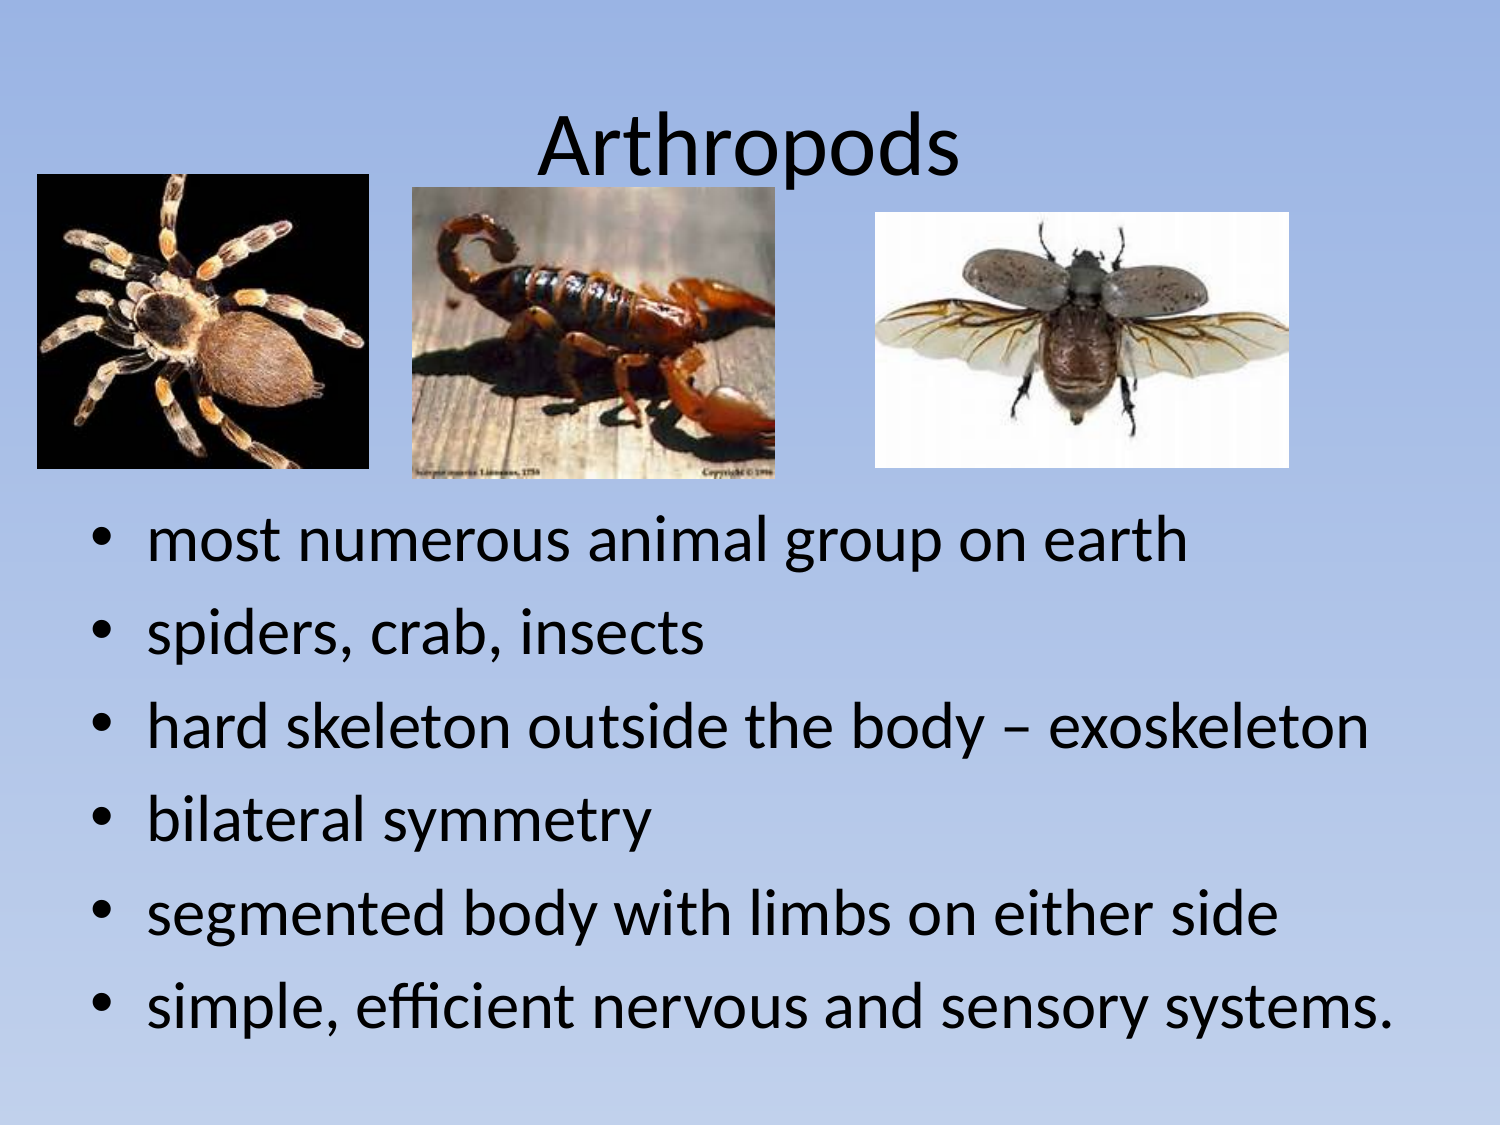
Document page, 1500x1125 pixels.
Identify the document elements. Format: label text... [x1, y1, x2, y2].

list most numerous animal group on earth spiders, crab, insects hard skeleton outside the body – exoskeleton bilateral symmetry segmented body with limbs on either side simple, efficient nervous and sensory systems. [75, 487, 1425, 1075]
picture [37, 174, 369, 469]
title Arthropods [75, 45, 1425, 233]
picture [874, 212, 1290, 468]
picture [412, 187, 776, 480]
